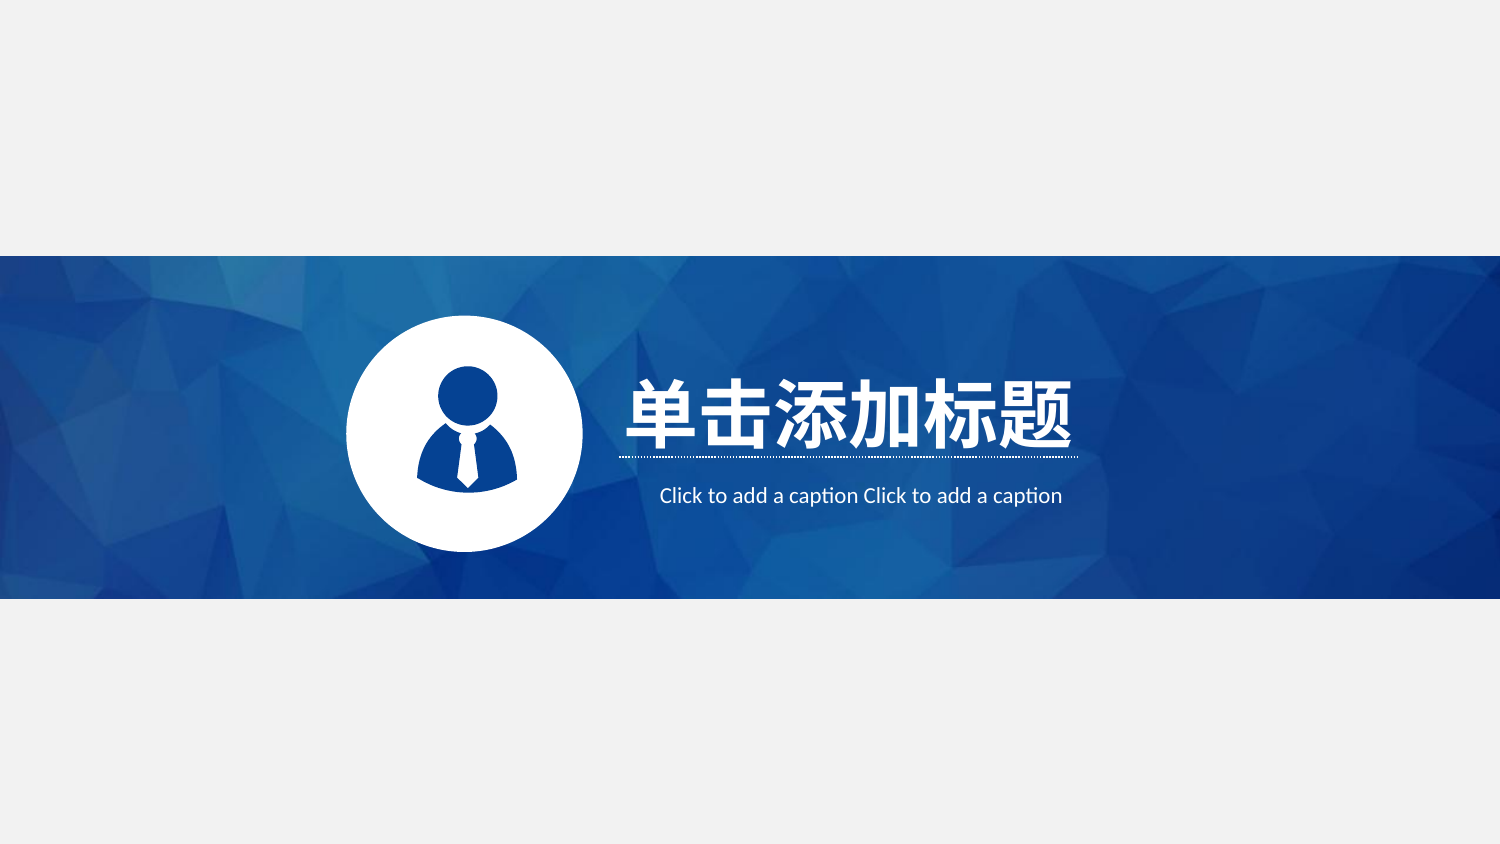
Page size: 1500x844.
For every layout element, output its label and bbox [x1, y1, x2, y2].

picture [0, 256, 1500, 600]
text_box [346, 315, 583, 552]
